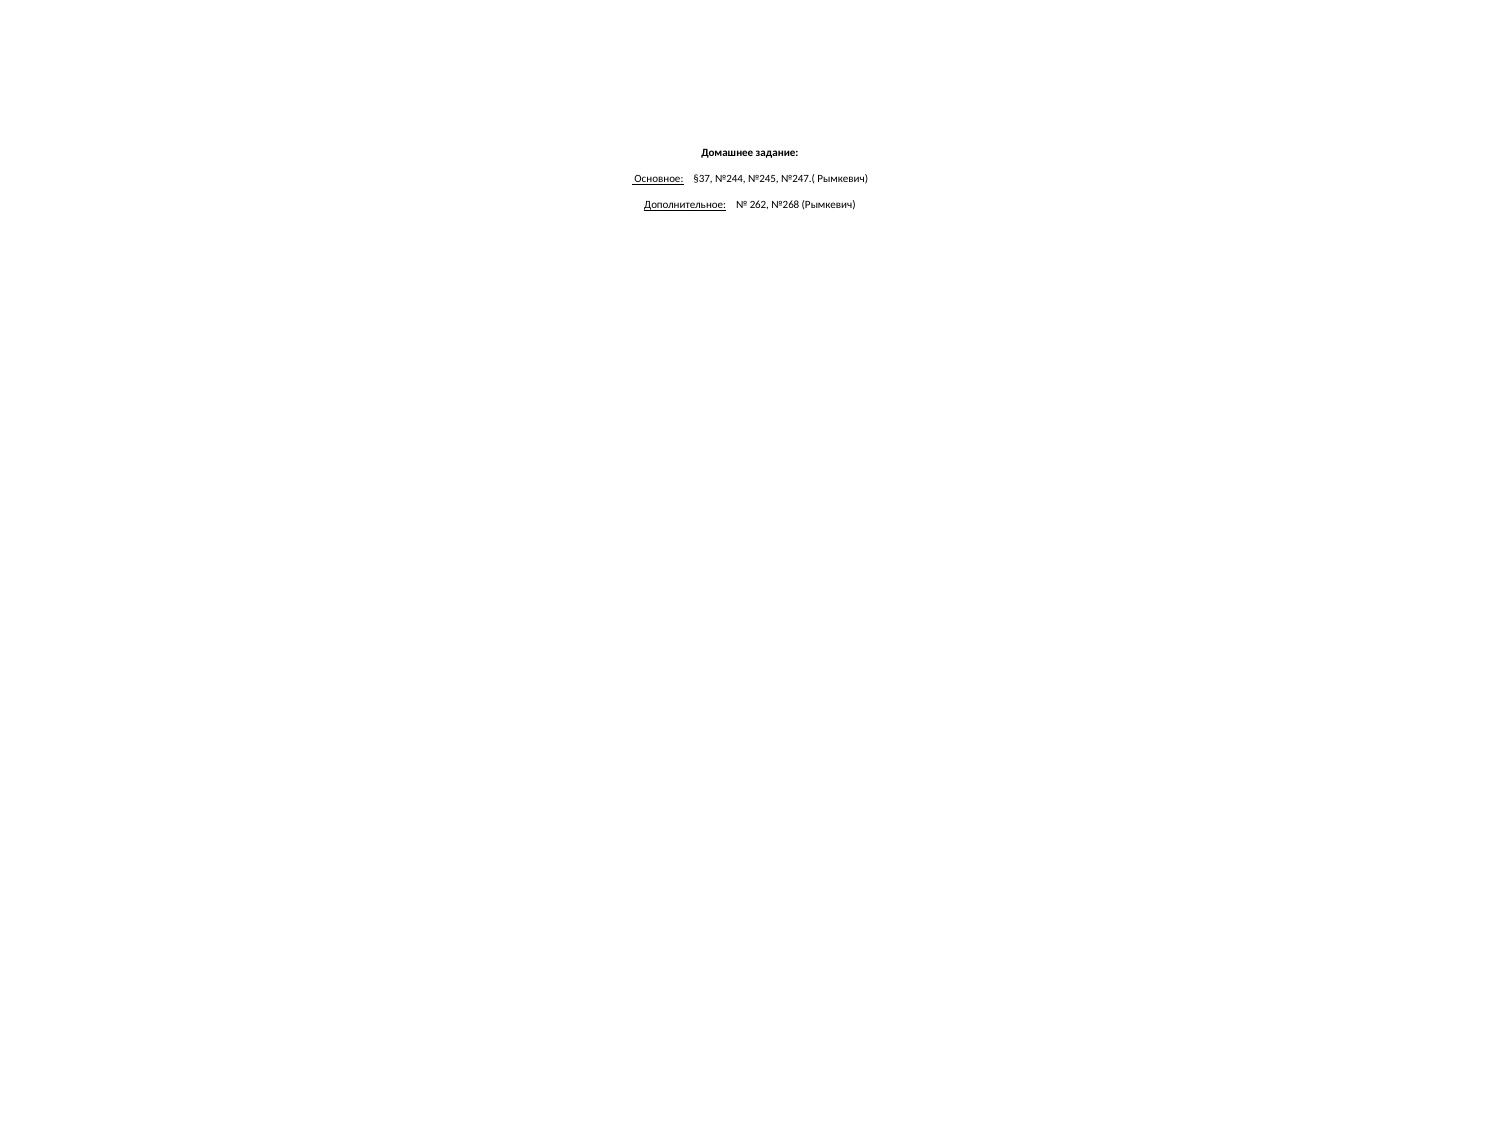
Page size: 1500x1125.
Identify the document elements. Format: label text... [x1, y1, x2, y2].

title Домашнее задание: Основное: §37, №244, №245, №247.( Рымкевич) Дополнительное: № 262, №268 (Рымкевич) [75, 45, 1425, 233]
